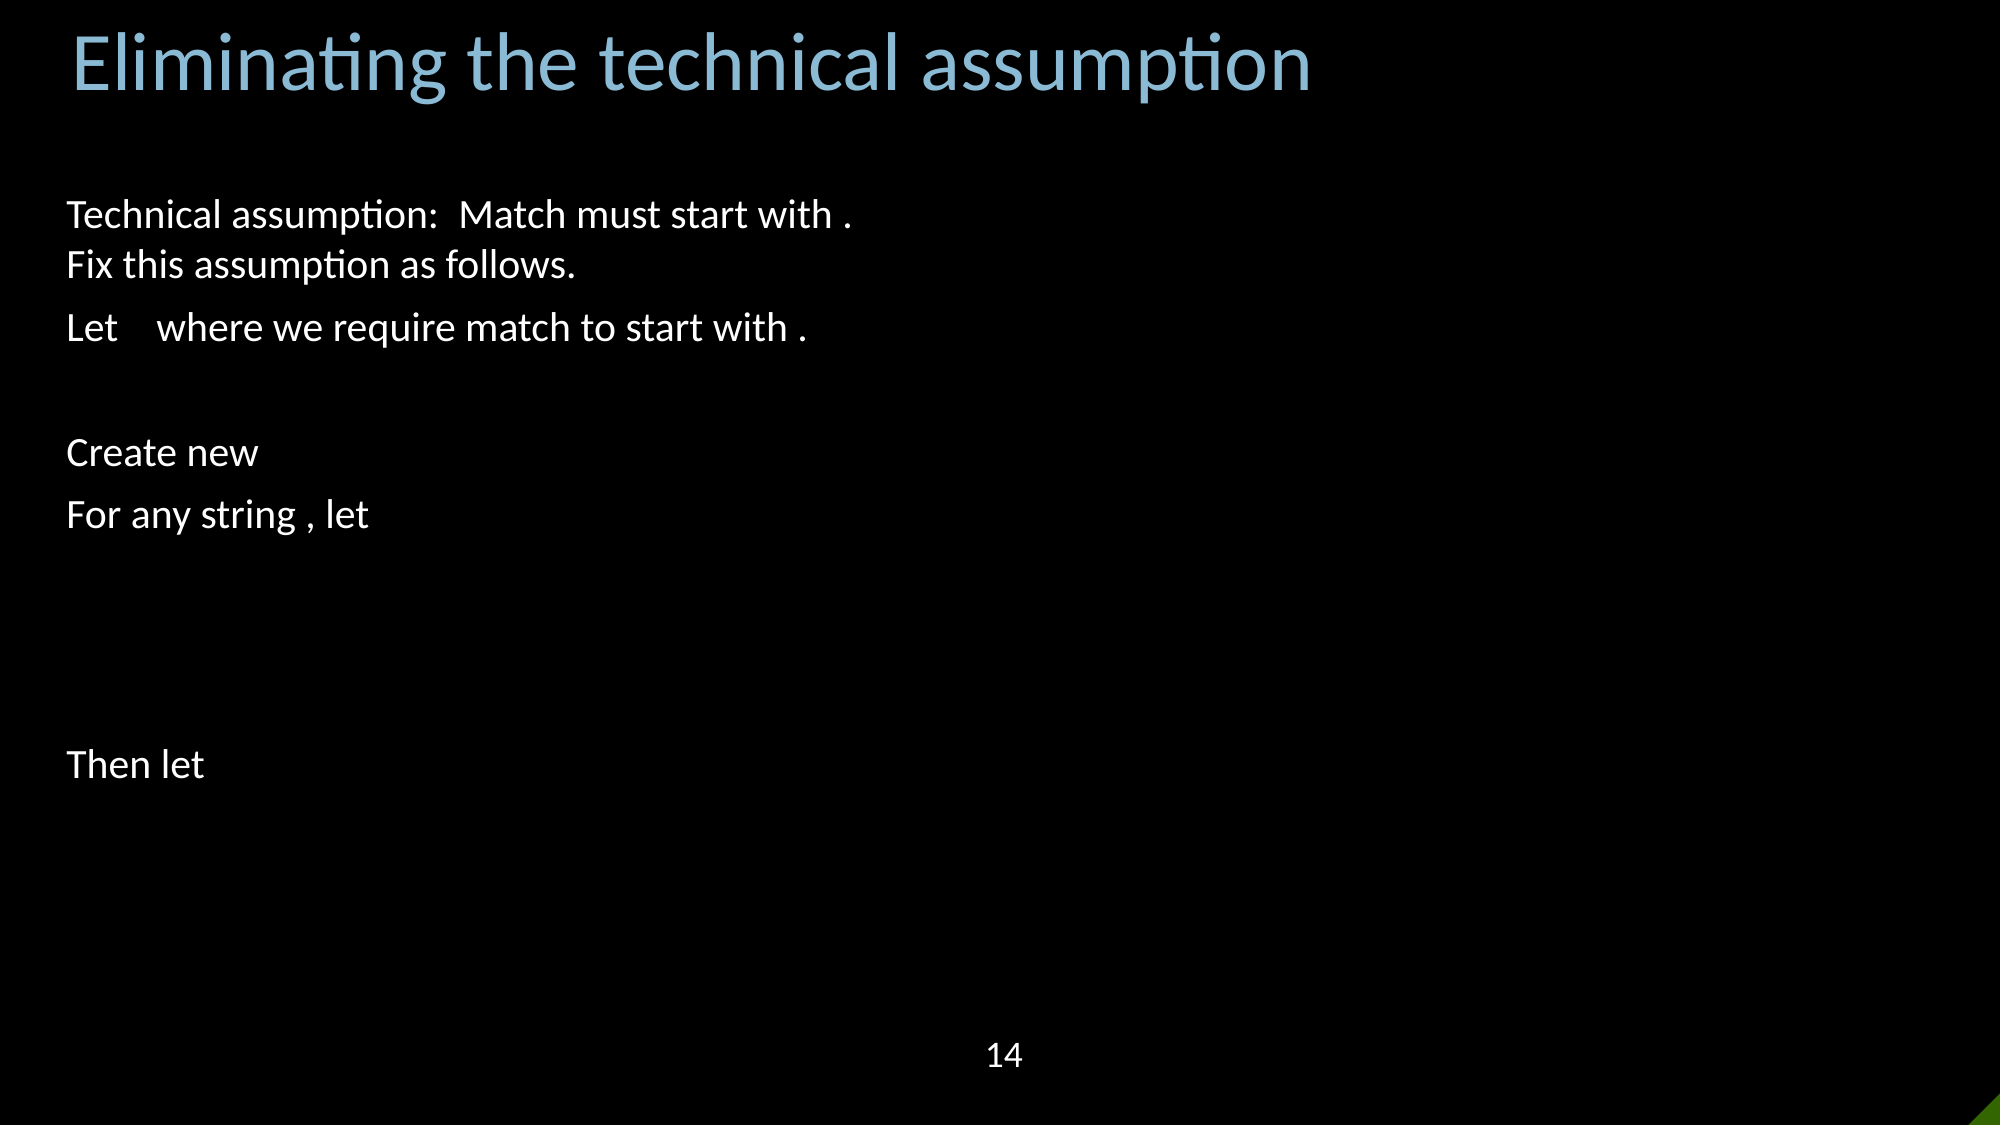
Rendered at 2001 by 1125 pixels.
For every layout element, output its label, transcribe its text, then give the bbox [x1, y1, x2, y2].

text_box Eliminating the technical assumption [0, 0, 1386, 115]
text_box 14 [970, 1023, 1038, 1083]
text_box [1968, 1093, 2000, 1125]
